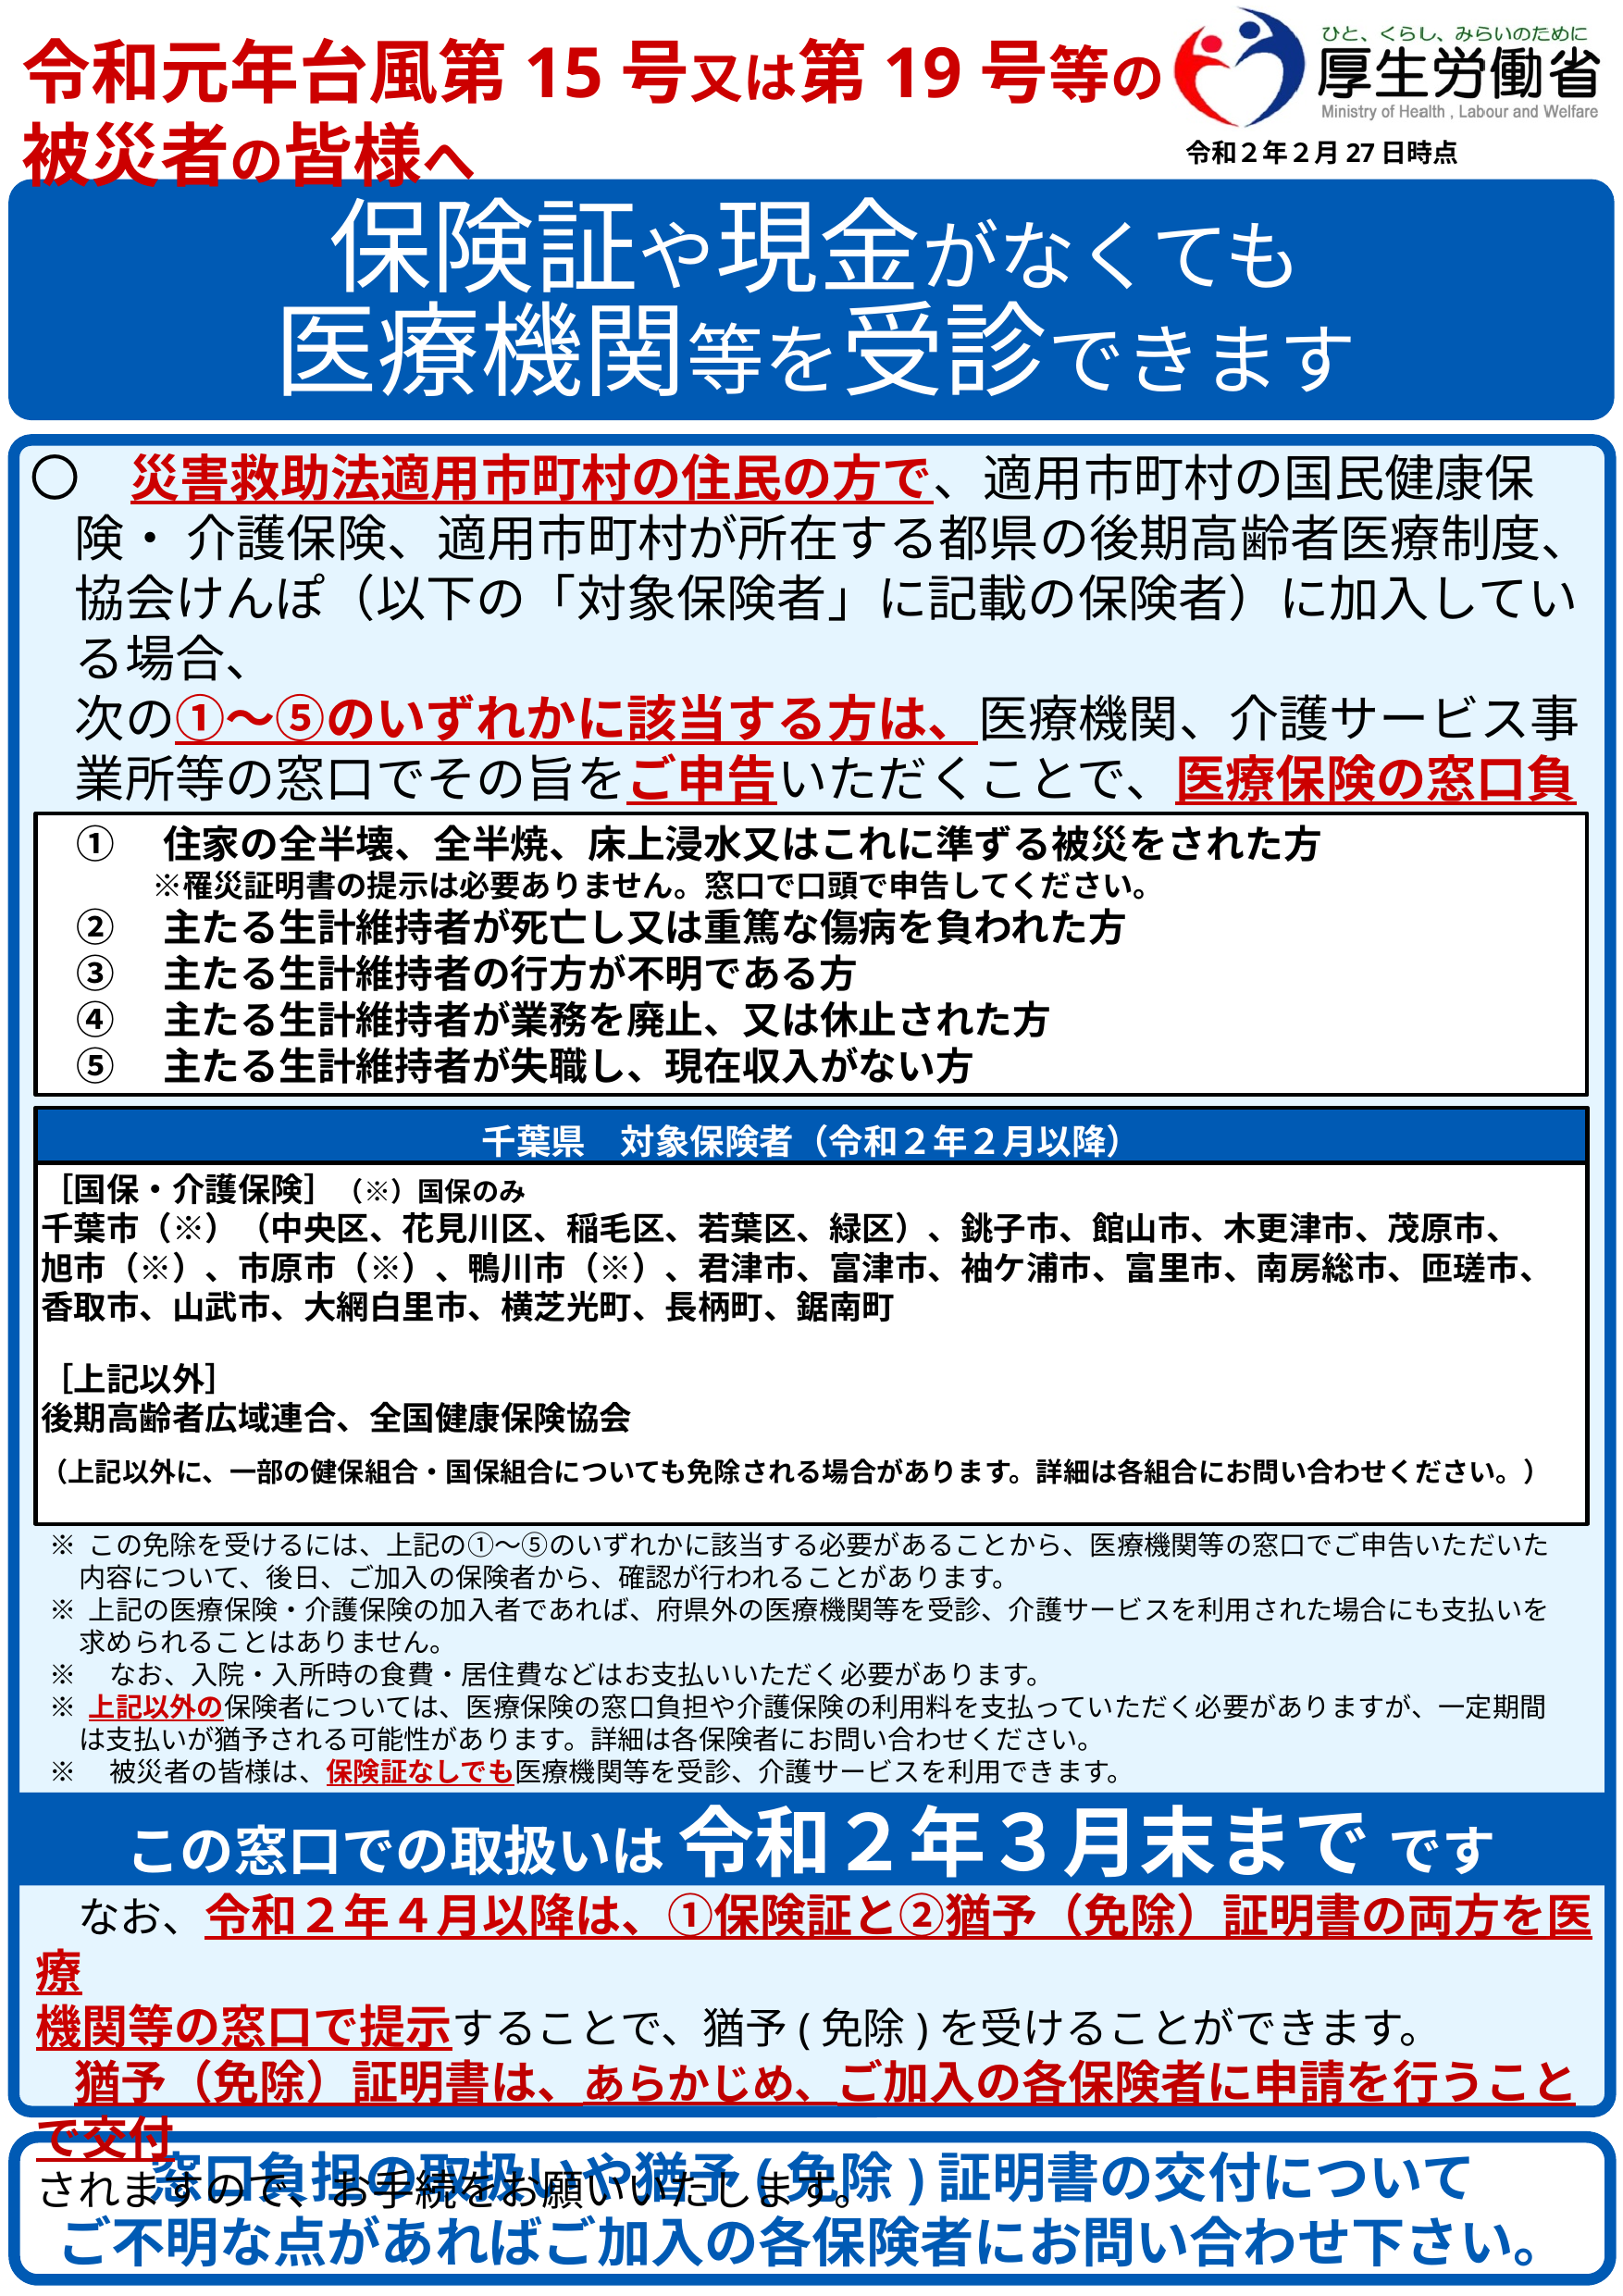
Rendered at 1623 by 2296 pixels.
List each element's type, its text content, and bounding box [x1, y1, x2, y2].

text_box ［国保・介護保険］（※）国保のみ 千葉市（※）（中央区、花見川区、稲毛区、若葉区、緑区）、銚子市、館山市、木更津市、茂原市、 旭市（※）、市原市（※）、鴨川市（※）、君津市、富津市、袖ケ浦市、富里市、南房総市、匝瑳市、 香取市、山武市、大網白里市、横芝光町、長柄町、鋸南町 ［上記以外］ 後期高齢者広域連合、全国健康保険協会 （上記以外に、一部の健保組合・国保組合についても免除される場合があります。詳細は各組合にお問い合わせください。） [33, 1164, 1590, 1526]
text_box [1171, 6, 1611, 176]
text_box [11, 1893, 21, 2111]
text_box [7, 1791, 11, 1887]
text_box 窓口負担の取扱いや猶予(免除)証明書の交付について ご不明な点があればご加入の各保険者にお問い合わせ下さい。 [12, 2141, 1613, 2282]
text_box この窓口での取扱いは 令和２年３月末まで です [11, 1786, 1612, 1893]
text_box [11, 445, 1613, 2106]
text_box 千葉県 対象保険者（令和２年２月以降） [33, 1106, 1590, 1164]
text_box なお、令和２年４月以降は、①保険証と②猶予（免除）証明書の両方を医療 機関等の窓口で提示することで、猶予(免除)を受けることができます。 猶予（免除）証明書は、あらかじめ、ご加入の各保険者に申請を行うことで交付 されますので、お手続をお願いいたします。 [21, 1893, 1608, 2222]
text_box ※ この免除を受けるには、上記の①～⑤のいずれかに該当する必要があることから、医療機関等の窓口でご申告いただいた内容について、後日、ご加入の保険者から、確認が行われることがあります。 ※ 上記の医療保険・介護保険の加入者であれば、府県外の医療機関等を受診、介護サービスを利用された場合にも支払いを求められることはありません。 ※ なお、入院・入所時の食費・居住費などはお支払いいただく必要があります。 ※ 上記以外の保険者については、医療保険の窓口負担や介護保険の利用料を支払っていただく必要がありますが、一定期間は支払いが猶予される可能性があります。詳細は各保険者にお問い合わせください。 ※ 被災者の皆様は、保険証なしでも医療機関等を受診、介護サービスを利用できます。 [35, 1521, 1578, 1786]
text_box 〇 災害救助法適用市町村の住民の方で、適用市町村の国民健康保険・ 介護保険、適用市町村が所在する都県の後期高齢者医療制度、 協会けんぽ（以下の「対象保険者」に記載の保険者）に加入している場合、 次の➀～➄のいずれかに該当する方は、医療機関、介護サービス事業所等の窓口でその旨をご申告いただくことで、医療保険の窓口負担や介護保険の利用料について支払いが不要となります（令和２年３月末まで）。 [16, 440, 1615, 935]
text_box [12, 182, 1611, 416]
text_box ① 住家の全半壊、全半焼、床上浸水又はこれに準ずる被災をされた方 ※罹災証明書の提示は必要ありません。窓口で口頭で申告してください。 ② 主たる生計維持者が死亡し又は重篤な傷病を負われた方 ③ 主たる生計維持者の行方が不明である方 ④ 主たる生計維持者が業務を廃止、又は休止された方 ⑤ 主たる生計維持者が失職し、現在収入がない方 [35, 813, 1588, 1096]
text_box 保険証や現金がなくても 医療機関等を受診できます [231, 185, 1399, 417]
text_box 令和元年台風第15号又は第19号等の 被災者の皆様へ [20, 19, 1167, 177]
